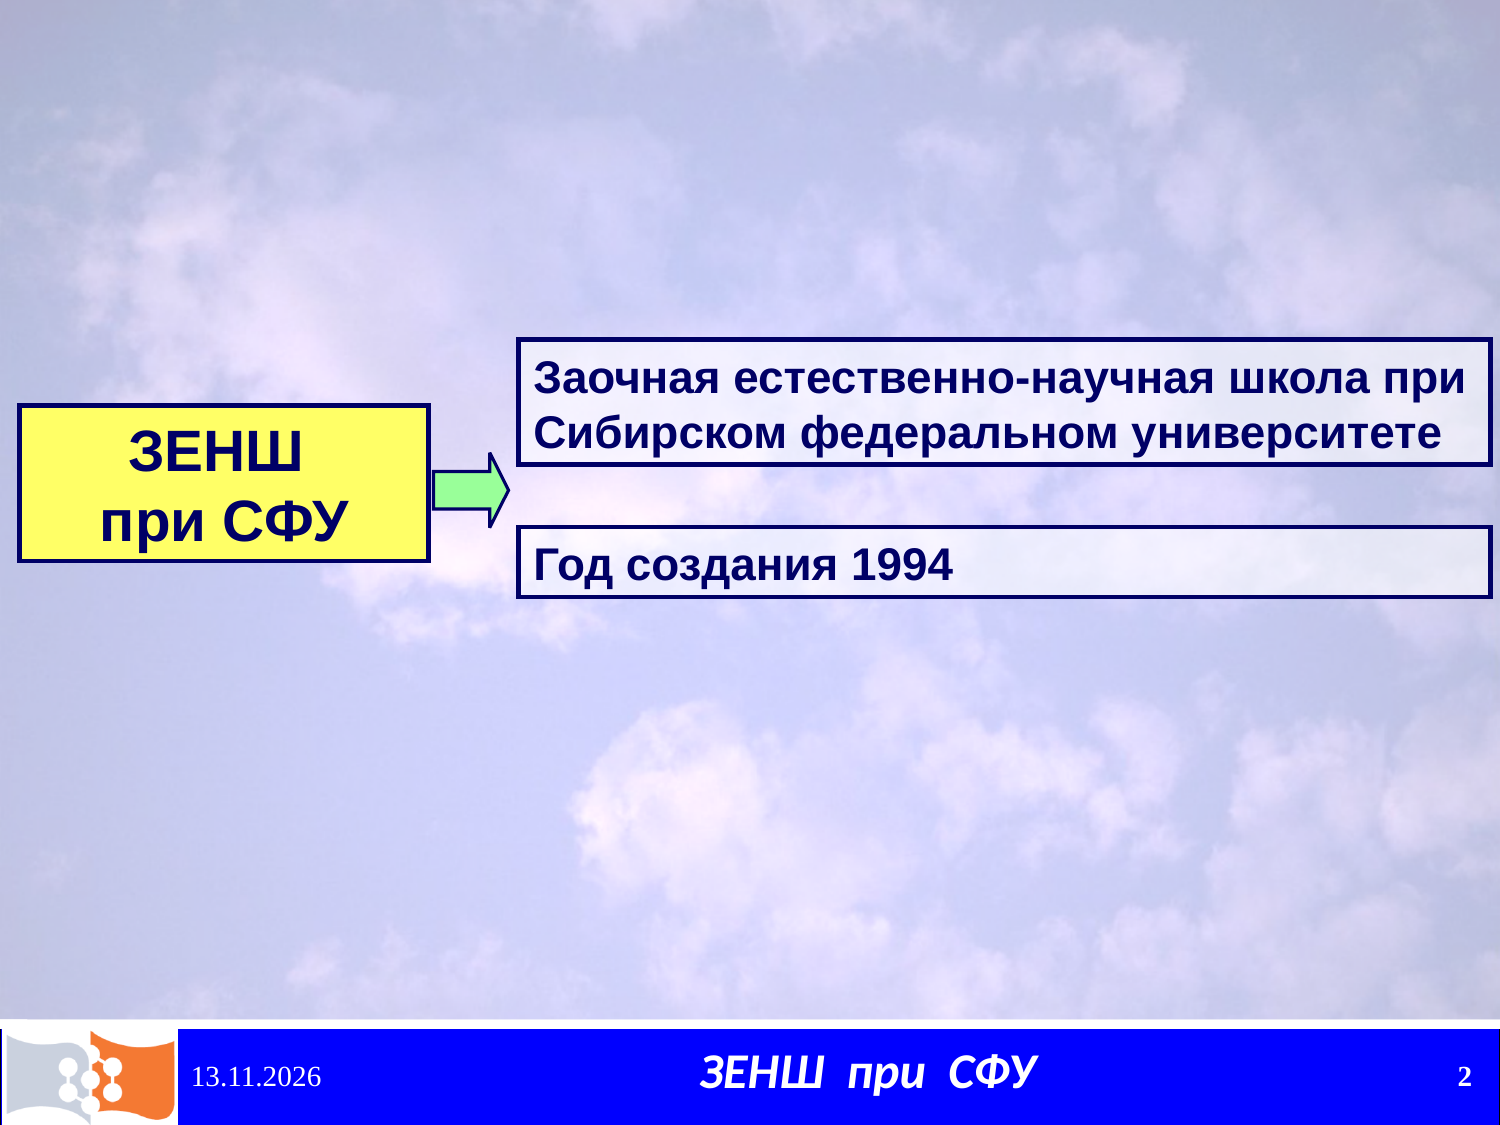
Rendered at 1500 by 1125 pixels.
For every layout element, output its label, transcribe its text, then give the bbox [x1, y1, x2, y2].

text_box Заочная естественно-научная школа при Сибирском федеральном университете [518, 339, 1491, 465]
text_box [433, 452, 509, 528]
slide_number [175, 1049, 489, 1125]
text_box Год создания 1994 [518, 526, 1491, 597]
picture [2, 1029, 178, 1125]
text_box ЗЕНШ при СФУ [19, 405, 429, 561]
slide_number 2 [1174, 1049, 1488, 1125]
